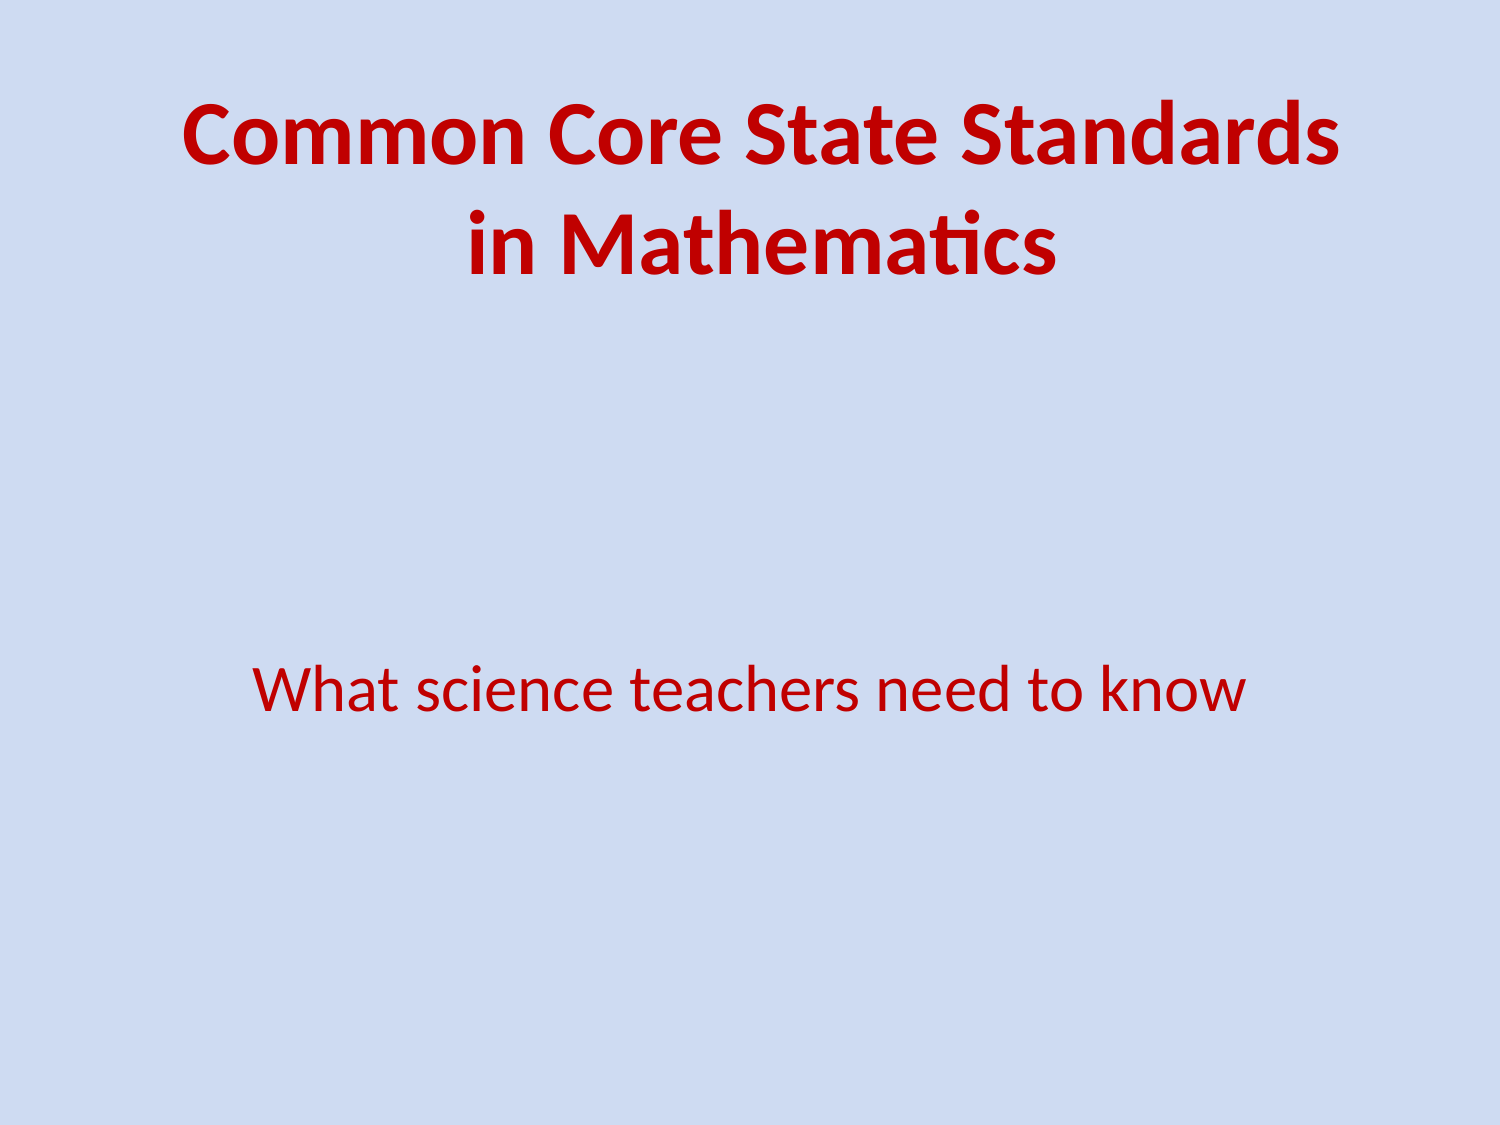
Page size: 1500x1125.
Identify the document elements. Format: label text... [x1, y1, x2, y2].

title Common Core State Standards in Mathematics [125, 62, 1400, 304]
subtitle What science teachers need to know [225, 637, 1275, 925]
